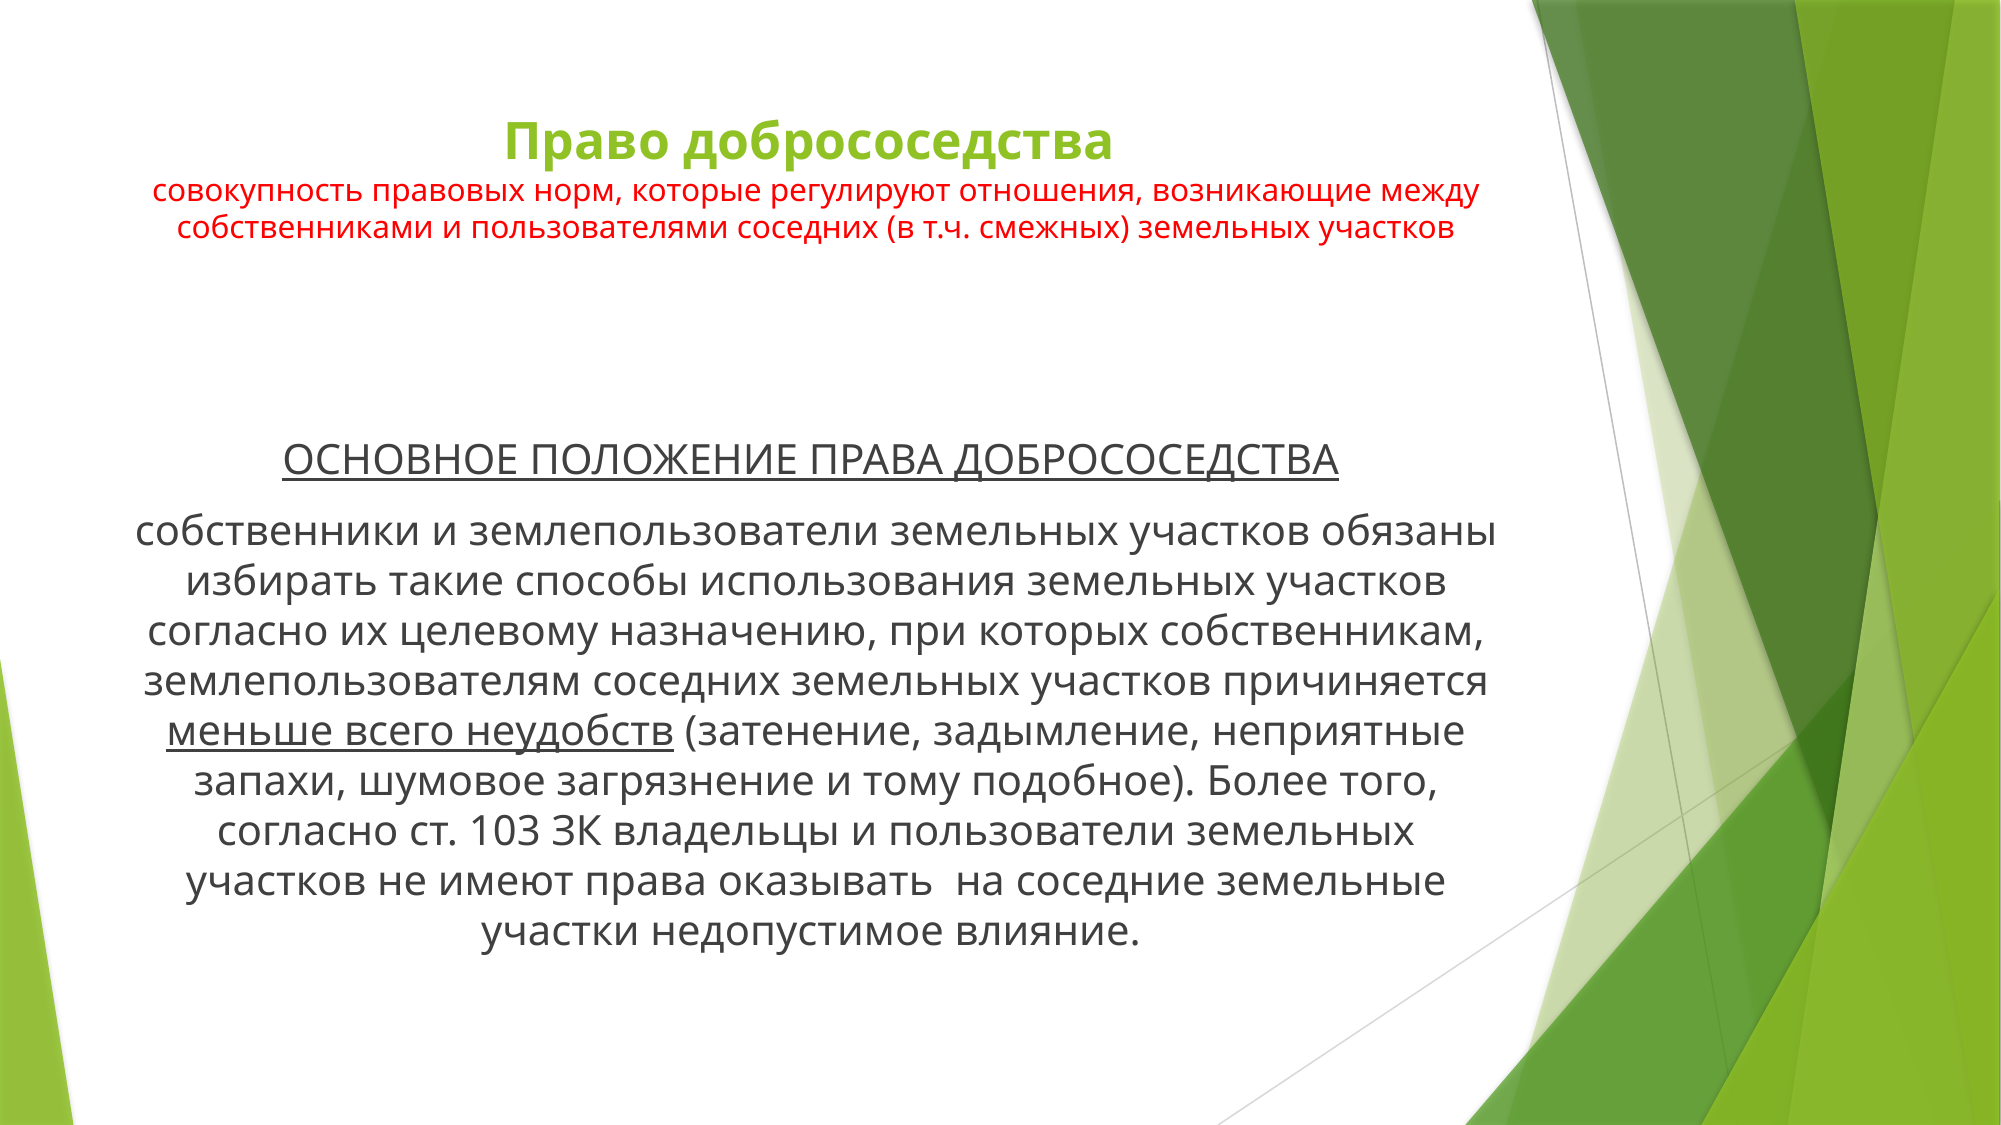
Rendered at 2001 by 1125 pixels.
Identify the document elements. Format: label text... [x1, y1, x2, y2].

list ОСНОВНОЕ ПОЛОЖЕНИЕ ПРАВА ДОБРОСОСЕДСТВА собственники и землепользователи земельных участков обязаны избирать такие способы использования земельных участков согласно их целевому назначению, при которых собственникам, землепользователям соседних земельных участков причиняется меньше всего неудобств (затенение, задымление, неприятные запахи, шумовое загрязнение и тому подобное). Более того, согласно ст. 103 ЗК владельцы и пользователи земельных участков не имеют права оказывать на соседние земельные участки недопустимое влияние. [111, 354, 1522, 992]
title Право добрососедства совокупность правовых норм, которые регулируют отношения, возникающие между собственниками и пользователями соседних (в т.ч. смежных) земельных участков [111, 99, 1522, 317]
